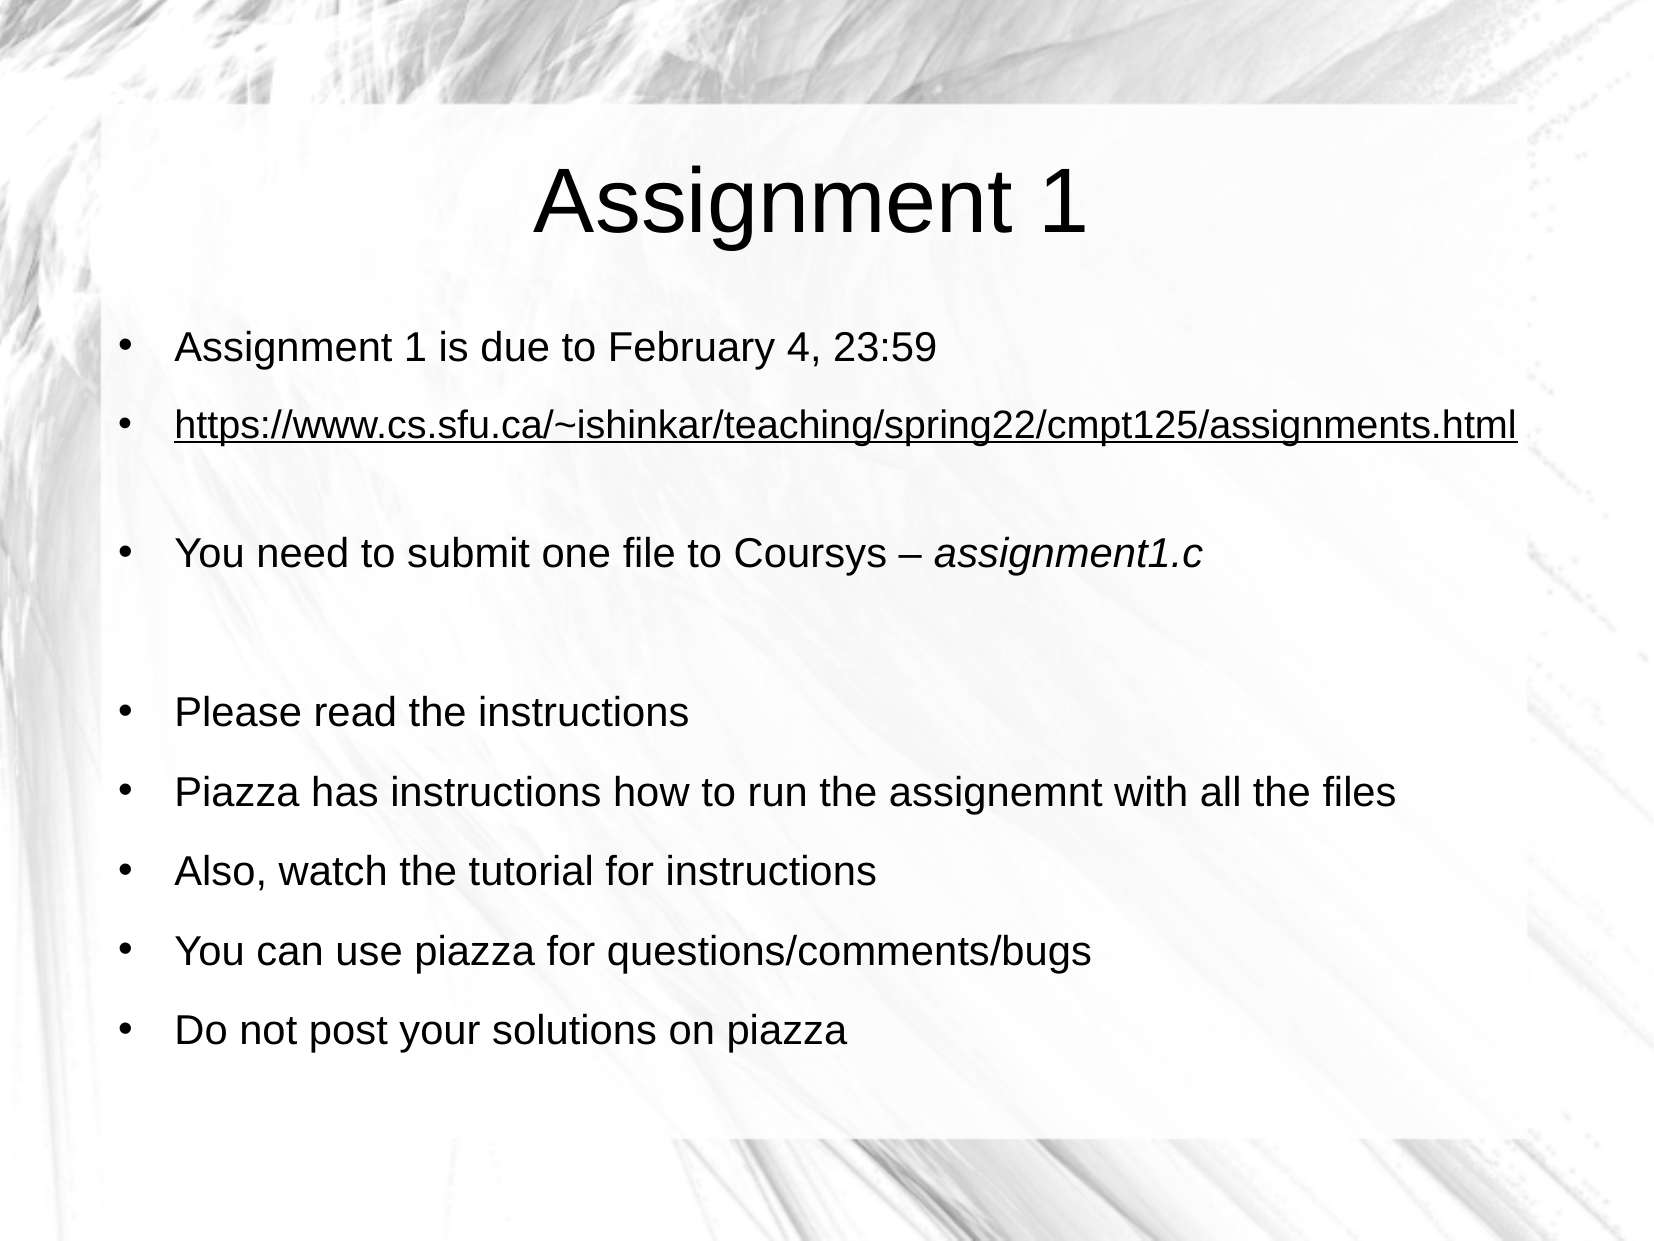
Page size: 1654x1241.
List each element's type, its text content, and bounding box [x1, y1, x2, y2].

list Assignment 1 is due to February 4, 23:59 https://www.cs.sfu.ca/~ishinkar/teaching/spring22/cmpt125/assignments.html You need to submit one file to Coursys – assignment1.c Please read the instructions Piazza has instructions how to run the assignemnt with all the files Also, watch the tutorial for instructions You can use piazza for questions/comments/bugs Do not post your solutions on piazza [118, 319, 1571, 1102]
picture [0, 0, 1654, 1241]
title Assignment 1 [118, 112, 1506, 281]
